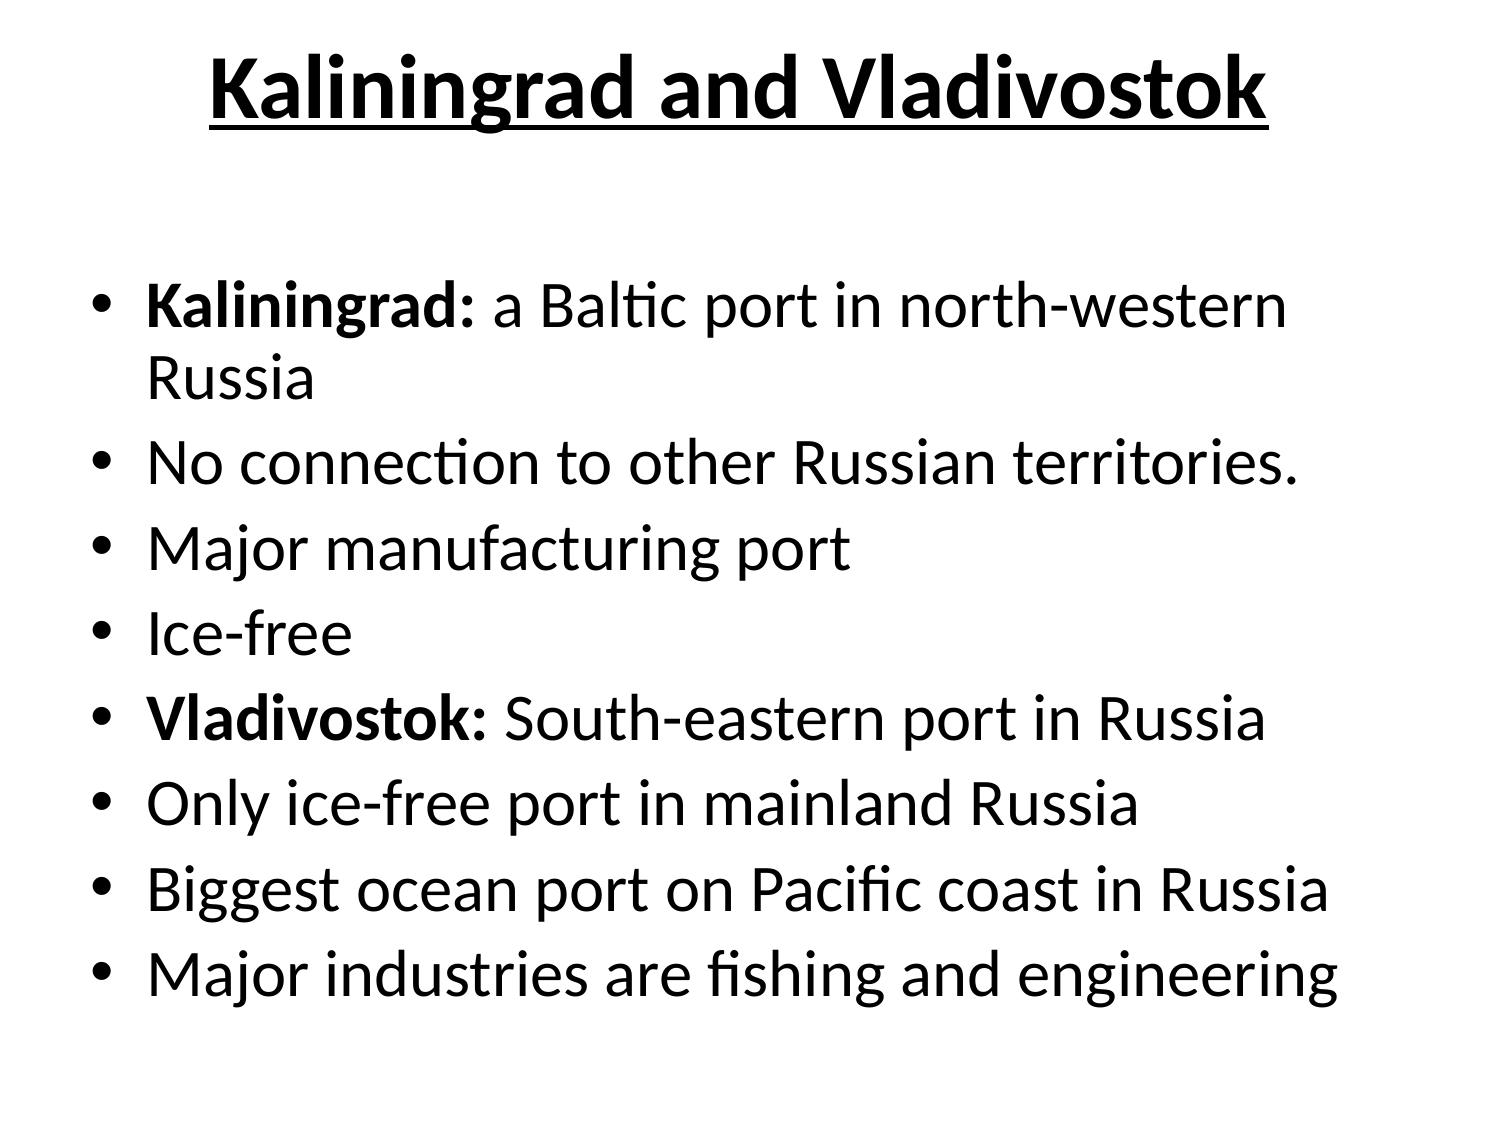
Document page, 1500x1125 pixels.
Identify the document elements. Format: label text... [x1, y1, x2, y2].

list Kaliningrad: a Baltic port in north-western Russia No connection to other Russian territories. Major manufacturing port Ice-free Vladivostok: South-eastern port in Russia Only ice-free port in mainland Russia Biggest ocean port on Pacific coast in Russia Major industries are fishing and engineering [74, 262, 1426, 1006]
title Kaliningrad and Vladivostok [74, 44, 1426, 233]
